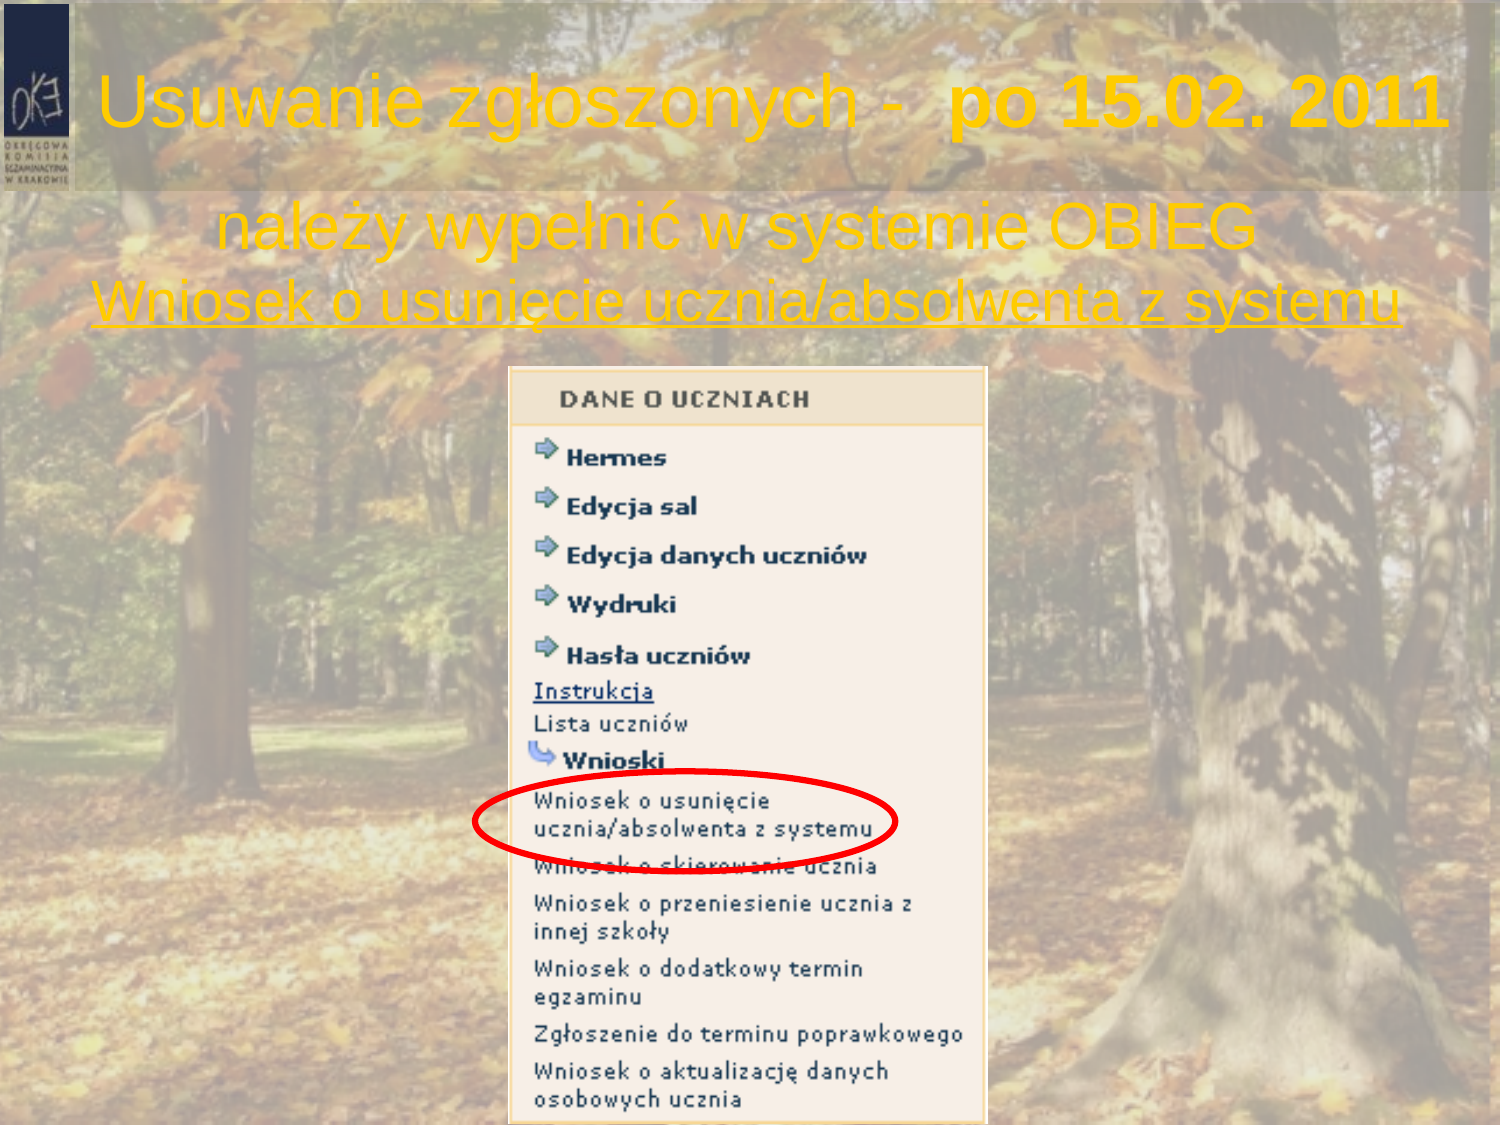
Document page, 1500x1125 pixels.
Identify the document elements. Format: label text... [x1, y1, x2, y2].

text_box [474, 796, 502, 846]
title Usuwanie zgłoszonych - po 15.02. 2011 [74, 3, 1495, 175]
picture [507, 366, 989, 1124]
text_box należy wypełnić w systemie OBIEG Wniosek o usunięcie ucznia/absolwenta z systemu [0, 175, 1495, 341]
